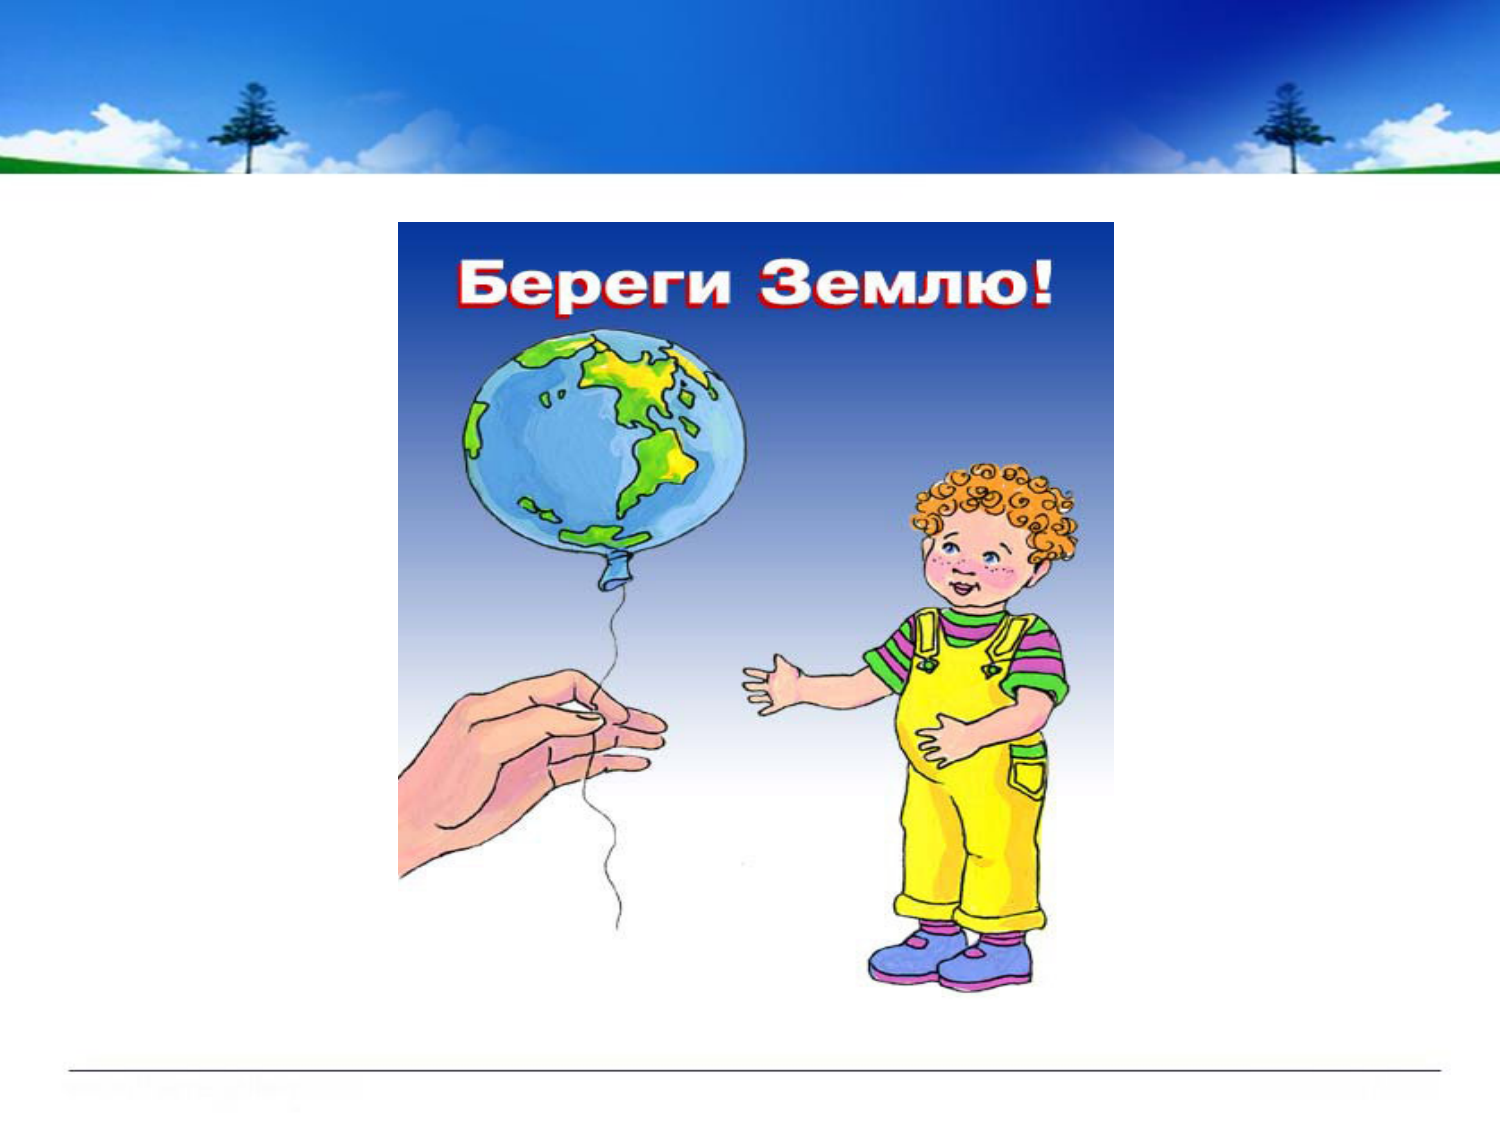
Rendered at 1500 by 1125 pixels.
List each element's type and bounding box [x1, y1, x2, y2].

picture [0, 0, 1500, 1125]
list [398, 222, 1114, 1017]
